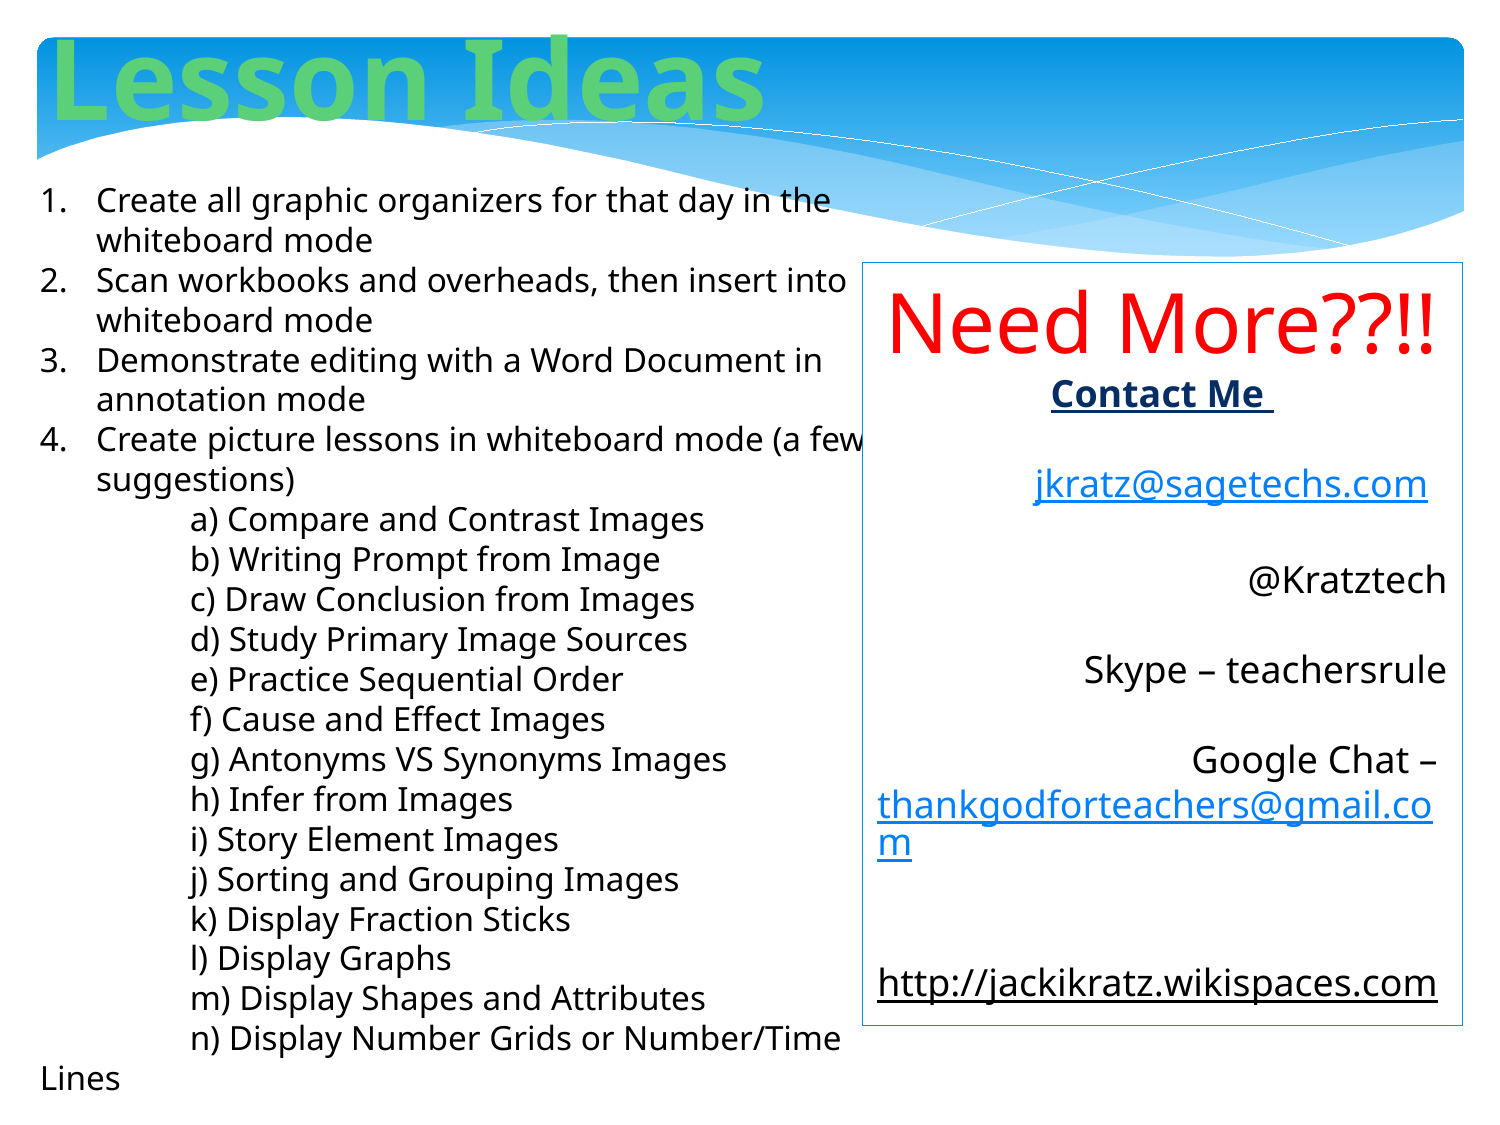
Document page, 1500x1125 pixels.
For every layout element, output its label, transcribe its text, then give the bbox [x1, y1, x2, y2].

text_box Lesson Ideas [24, 0, 791, 150]
text_box Create all graphic organizers for that day in the whiteboard mode Scan workbooks and overheads, then insert into whiteboard mode Demonstrate editing with a Word Document in annotation mode Create picture lessons in whiteboard mode (a few suggestions) a) Compare and Contrast Images b) Writing Prompt from Image c) Draw Conclusion from Images d) Study Primary Image Sources e) Practice Sequential Order f) Cause and Effect Images g) Antonyms VS Synonyms Images h) Infer from Images i) Story Element Images j) Sorting and Grouping Images k) Display Fraction Sticks l) Display Graphs m) Display Shapes and Attributes n) Display Number Grids or Number/Time Lines [24, 171, 888, 1105]
text_box Need More??!! Contact Me jkratz@sagetechs.com @Kratztech Skype – teachersrule Google Chat – thankgodforteachers@gmail.com http://jackikratz.wikispaces.com [862, 262, 1463, 1026]
